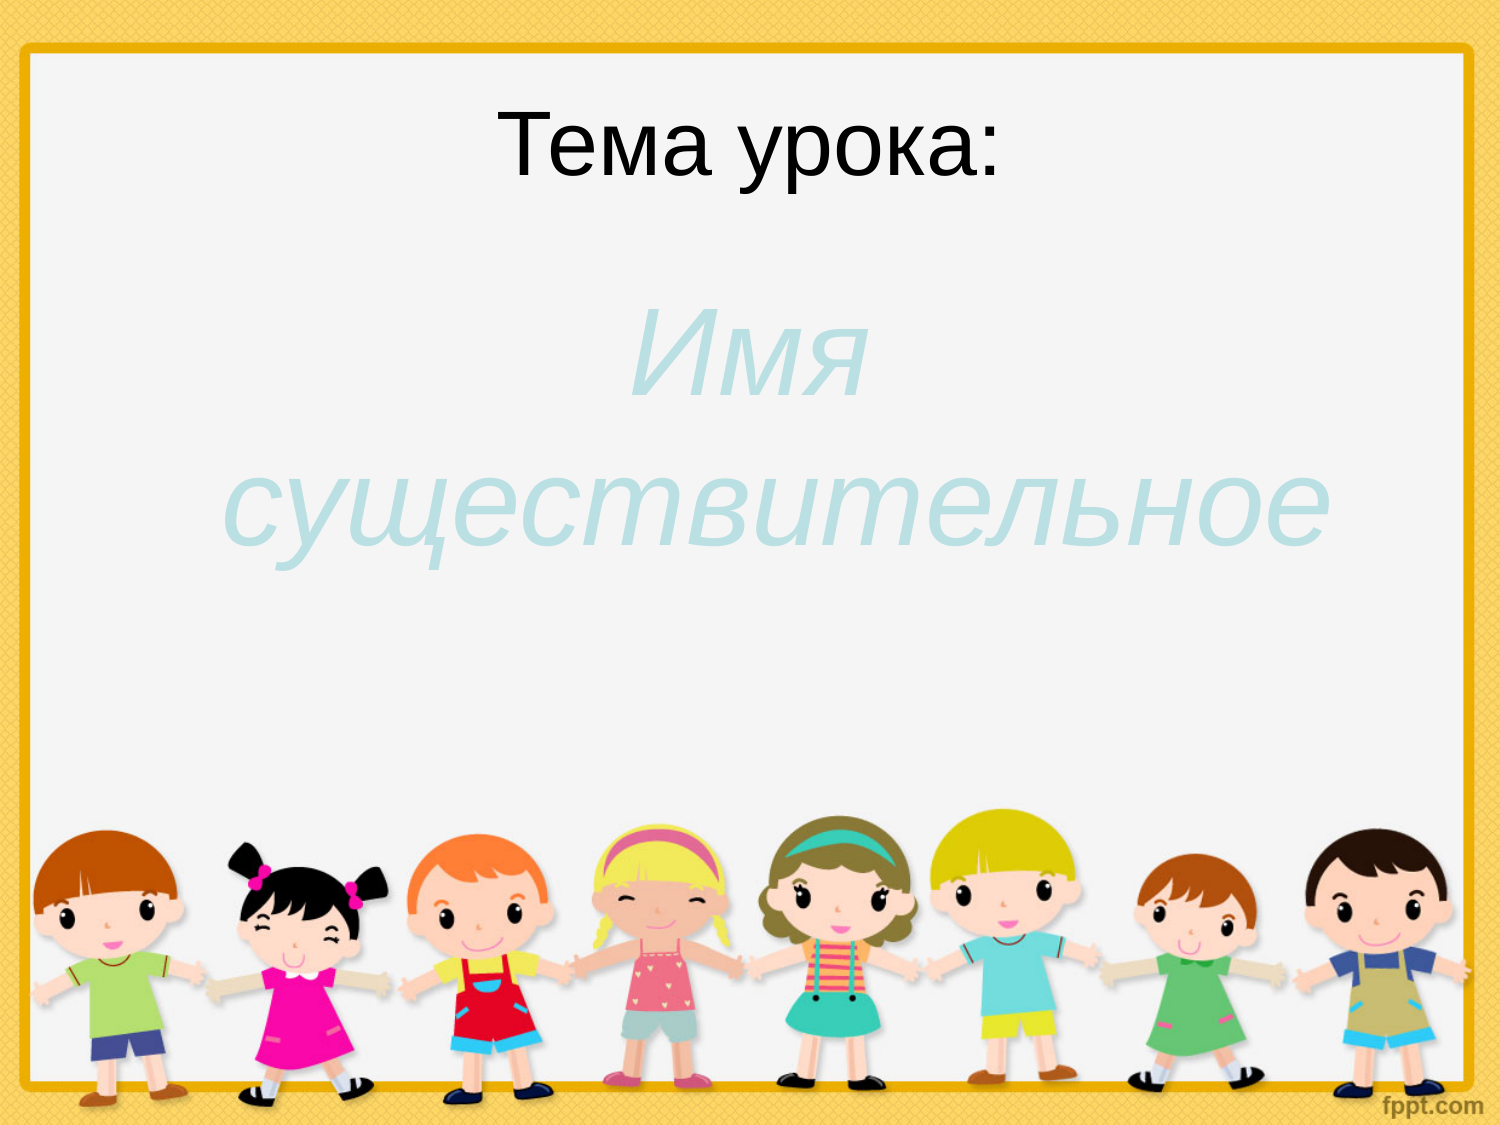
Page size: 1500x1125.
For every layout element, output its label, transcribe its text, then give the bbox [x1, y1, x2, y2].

list Имя существительное [74, 262, 1426, 1006]
title Тема урока: [74, 44, 1426, 233]
picture [0, 0, 1500, 1125]
